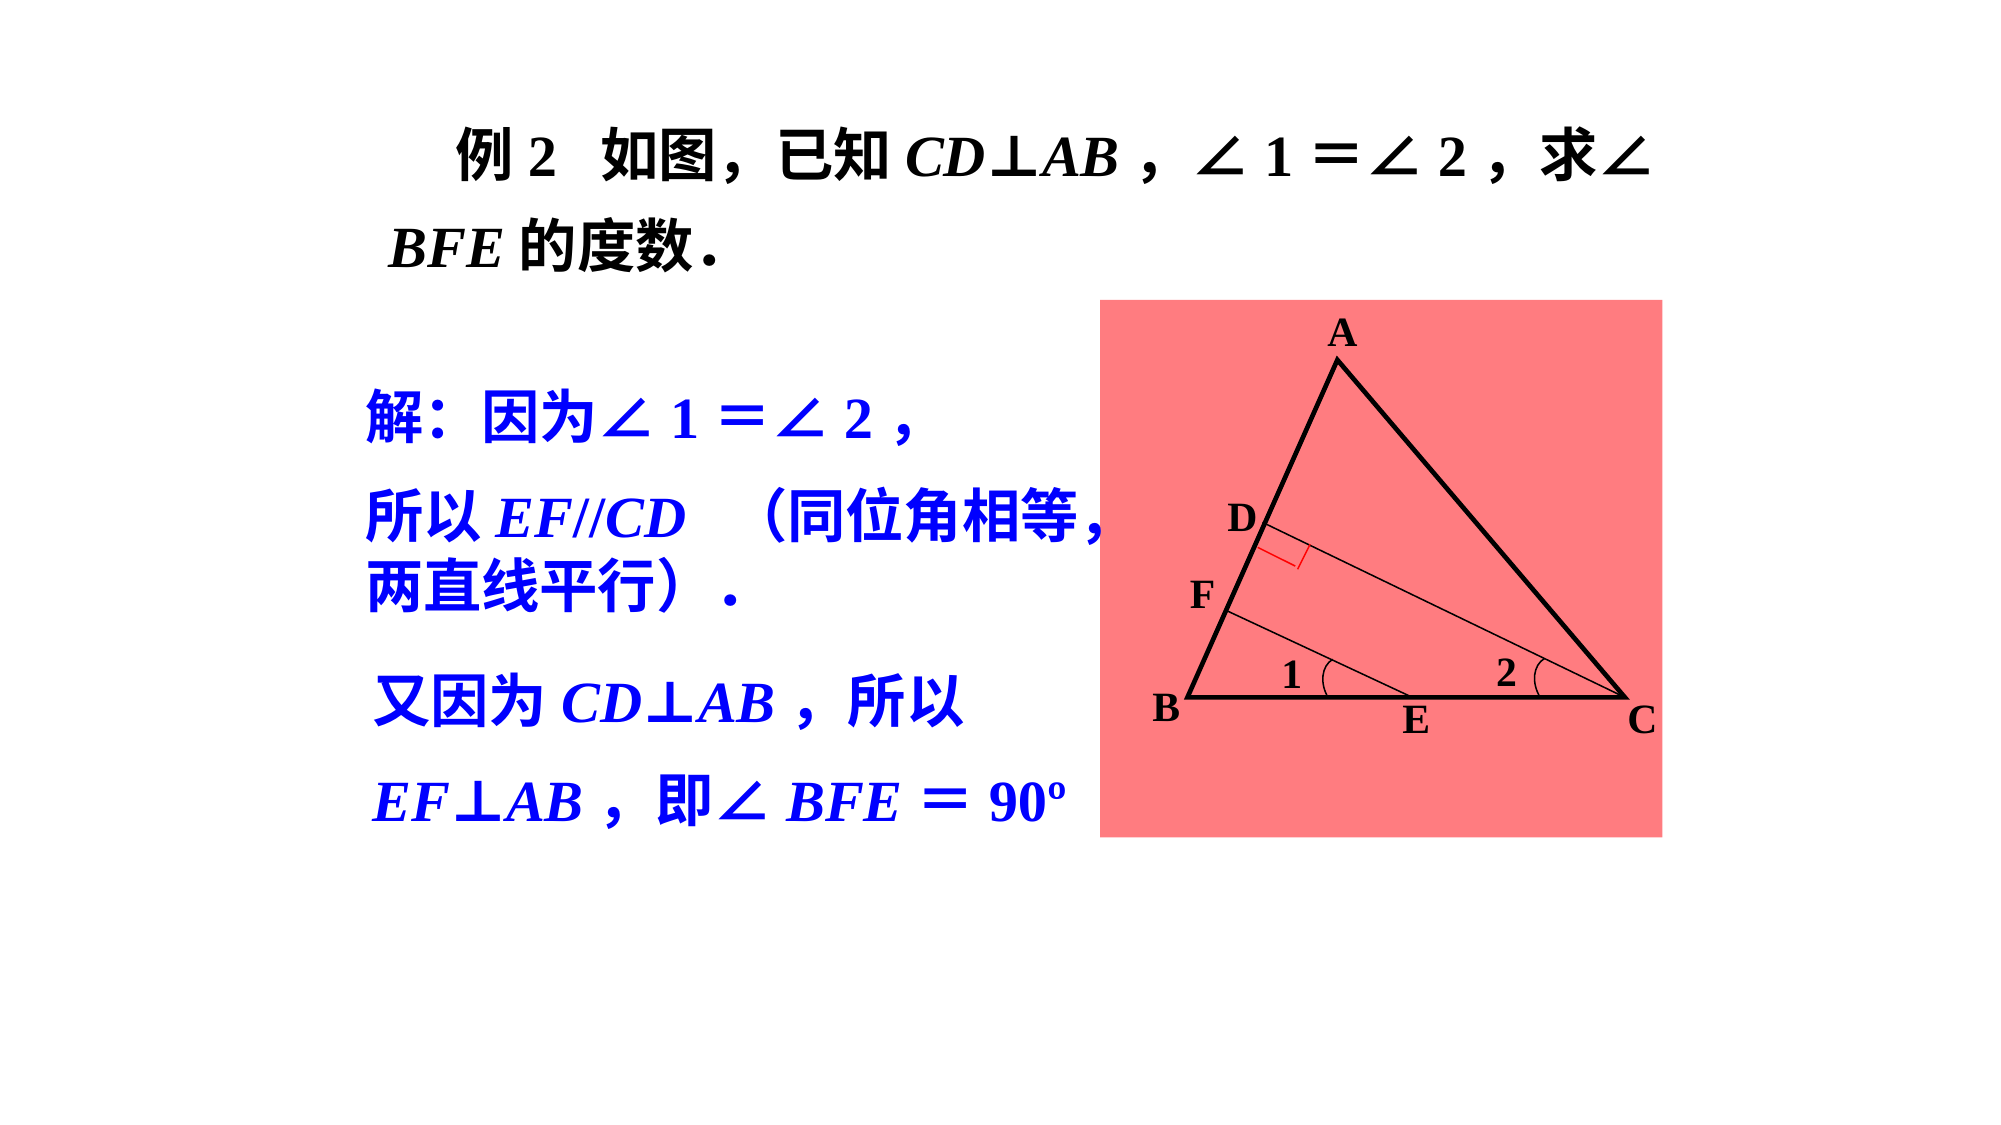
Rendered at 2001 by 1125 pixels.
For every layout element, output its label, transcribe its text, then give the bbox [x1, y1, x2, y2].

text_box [1137, 297, 1675, 750]
text_box 又因为CD⊥AB，所以 EF⊥AB，即∠BFE＝90º [357, 656, 1083, 841]
text_box 例2 如图，已知CD⊥AB，∠1＝∠2，求∠BFE的度数． [373, 90, 1686, 287]
text_box [1100, 299, 1663, 838]
text_box 解：因为∠1＝∠2， 所以EF//CD （同位角相等，两直线平行）． [350, 372, 1095, 627]
